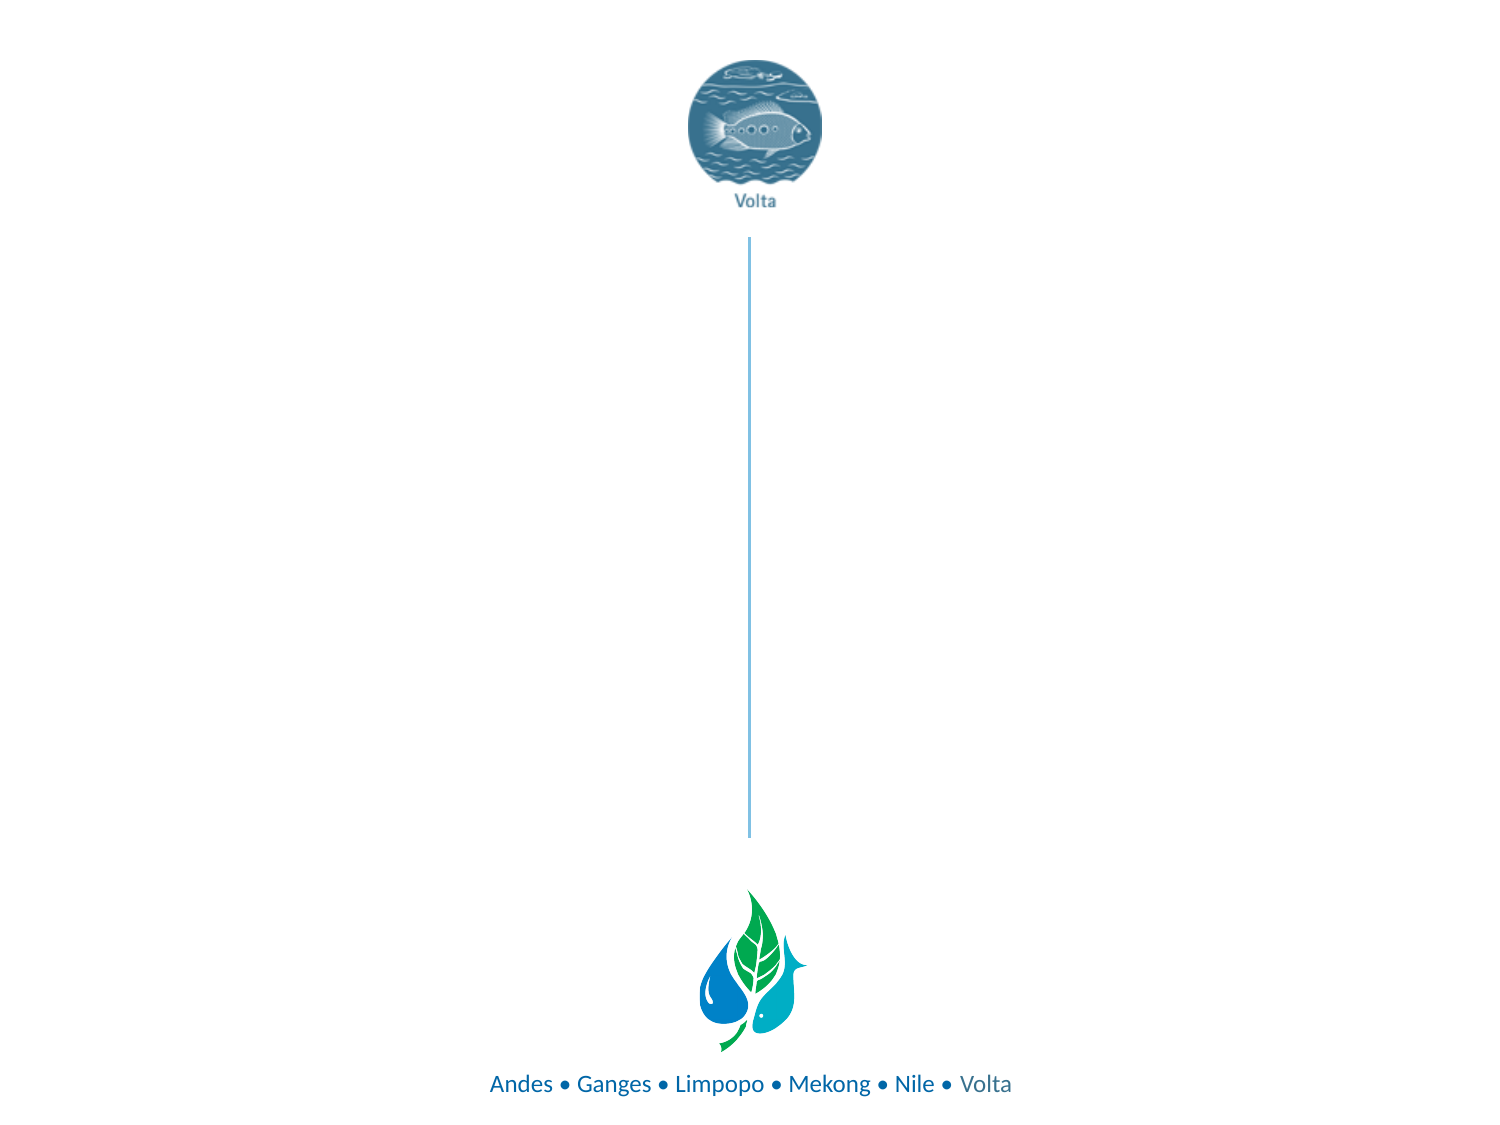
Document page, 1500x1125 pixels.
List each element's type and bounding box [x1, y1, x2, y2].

picture [706, 984, 712, 1003]
picture [688, 60, 822, 211]
picture [699, 889, 813, 1063]
